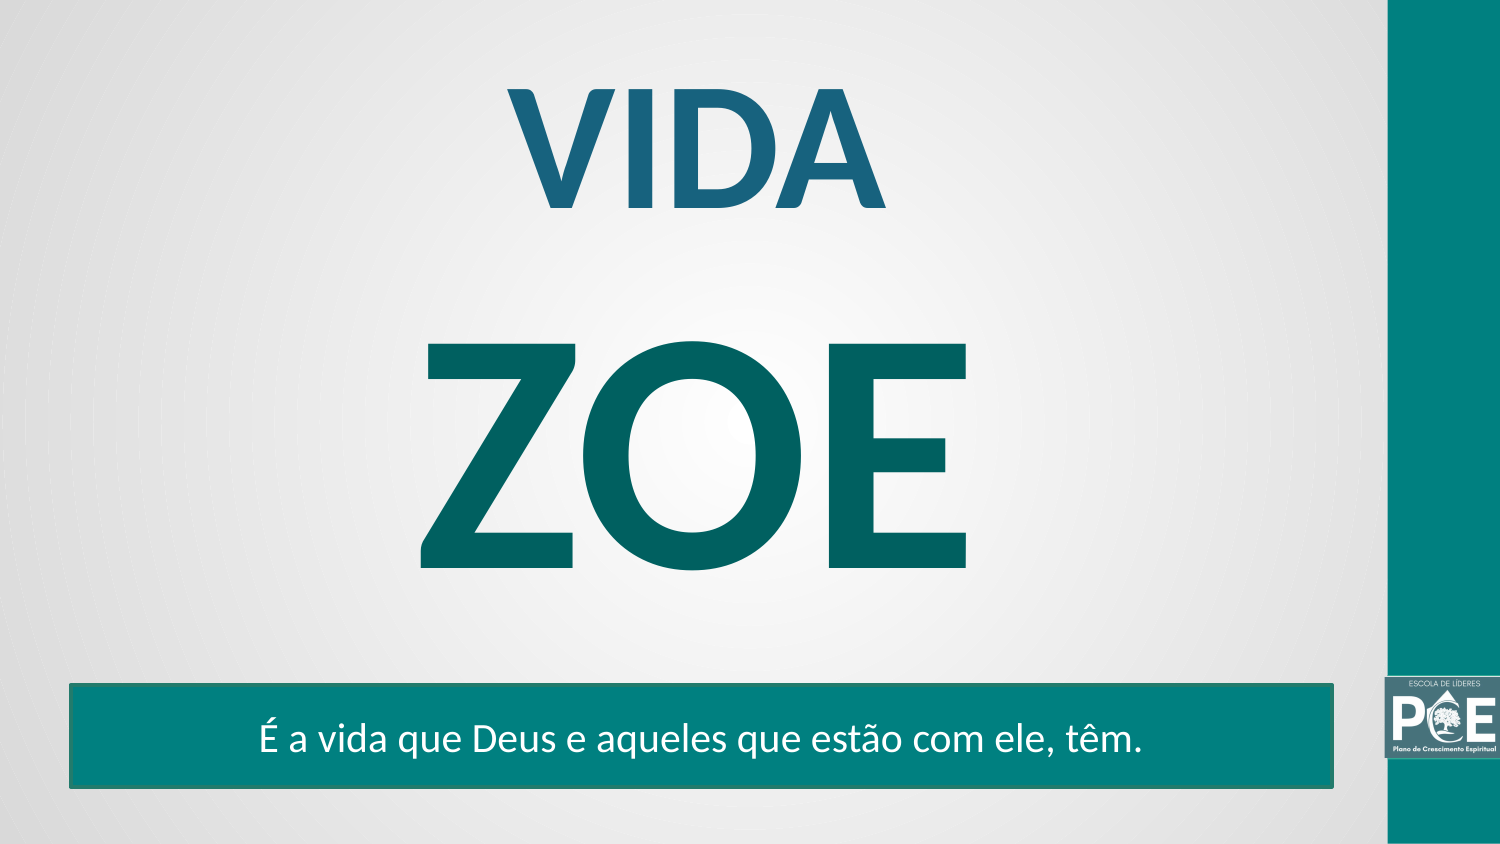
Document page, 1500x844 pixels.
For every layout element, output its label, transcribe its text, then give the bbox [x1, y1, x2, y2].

text_box VIDA [500, 18, 895, 215]
picture [1384, 676, 1500, 758]
text_box ZOE [407, 215, 986, 645]
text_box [70, 684, 1333, 787]
